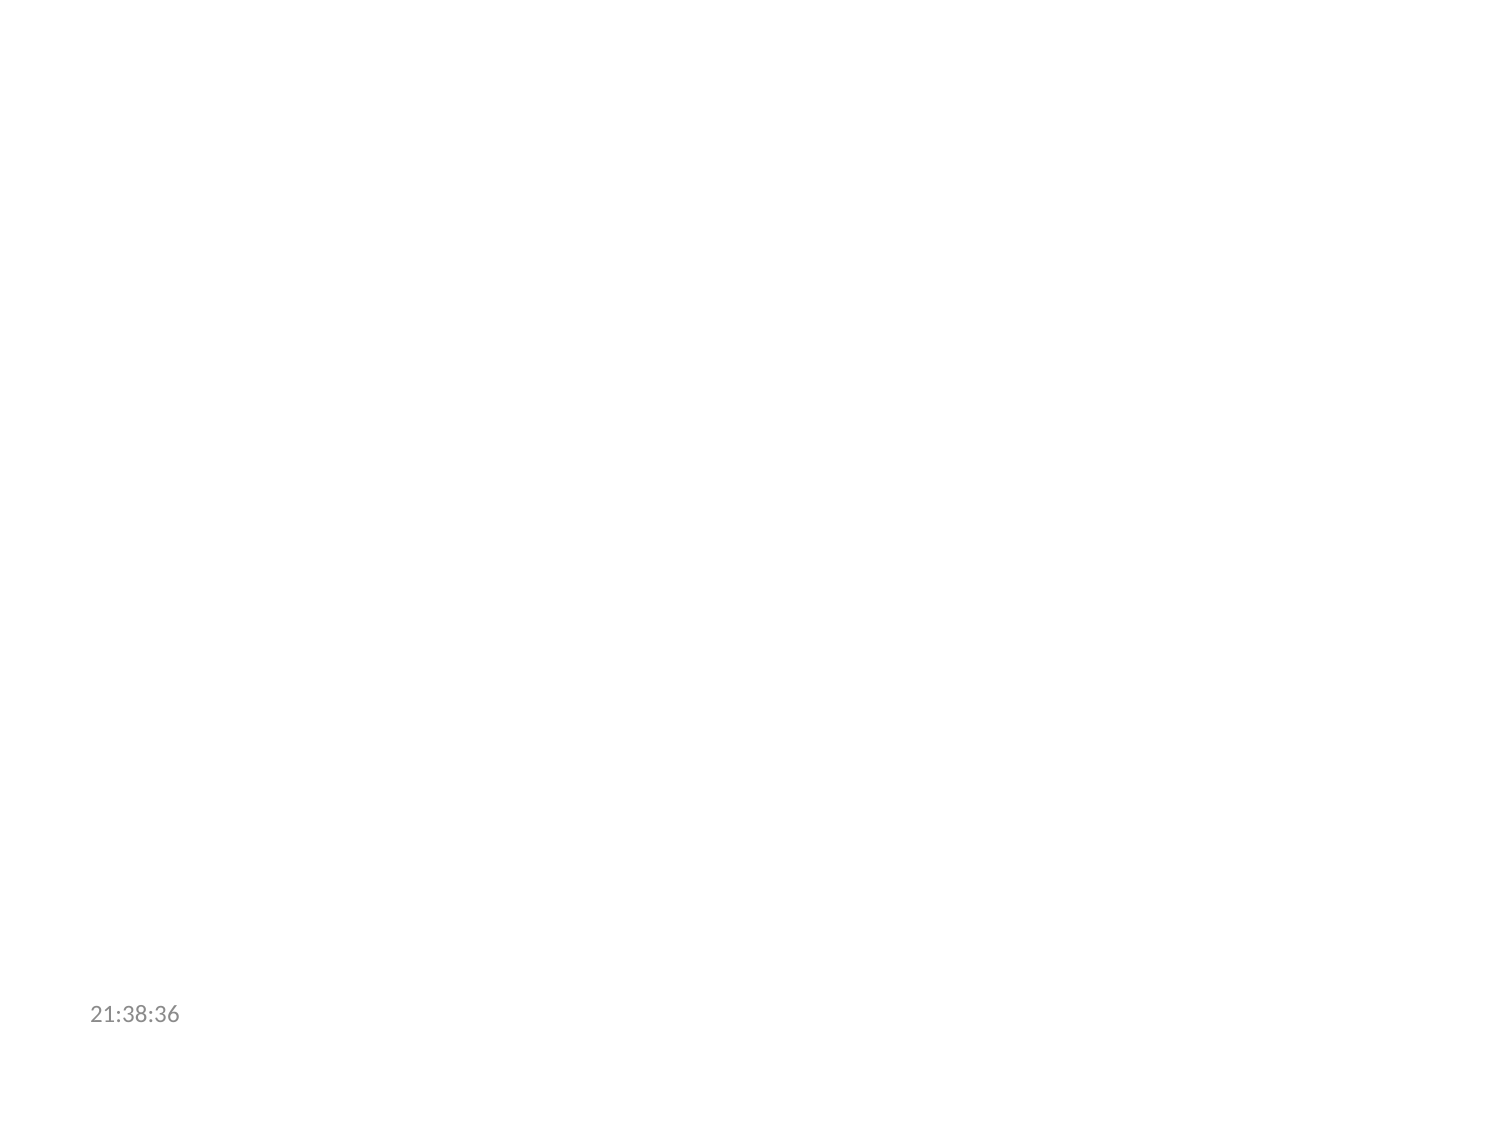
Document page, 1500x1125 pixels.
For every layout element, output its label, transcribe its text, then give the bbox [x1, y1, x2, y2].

text_box 15:35:09 [75, 982, 425, 1043]
